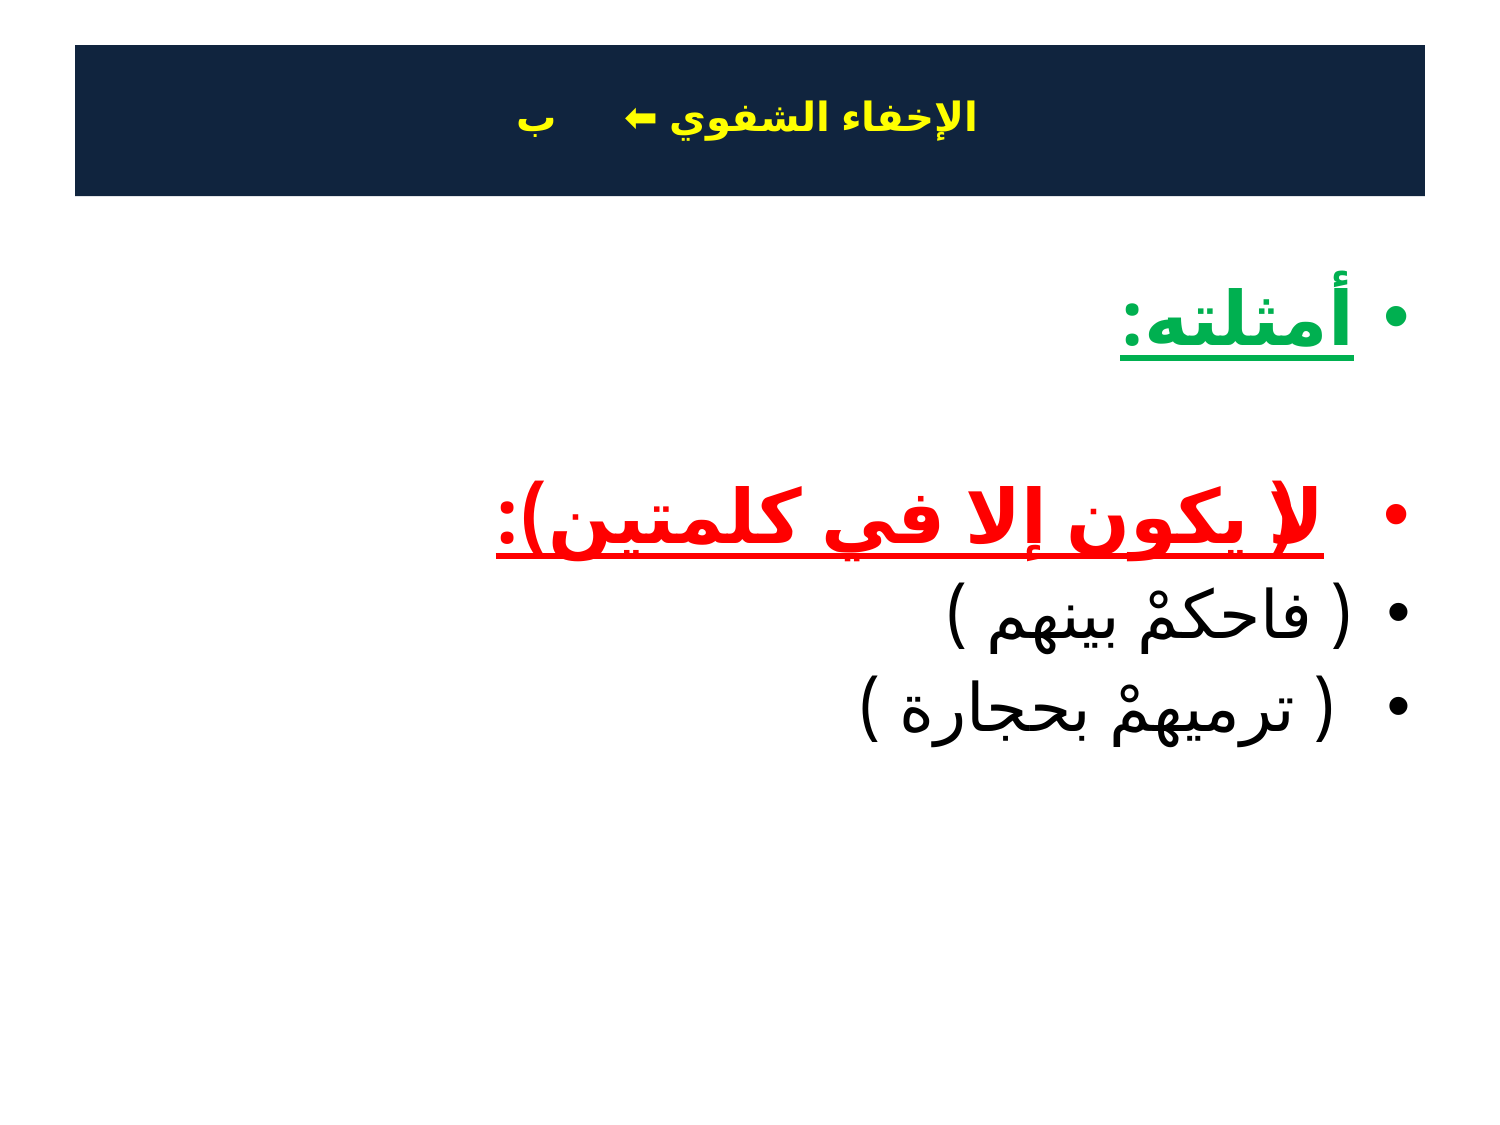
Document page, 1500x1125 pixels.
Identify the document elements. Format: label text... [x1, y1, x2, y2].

list أمثلته: (لا يكون إلا في كلمتين): ( فاحكمْ بينهم ) ( ترميهمْ بحجارة ) [75, 262, 1425, 1005]
title الإخفاء الشفوي ⬅ ب [75, 45, 1425, 197]
